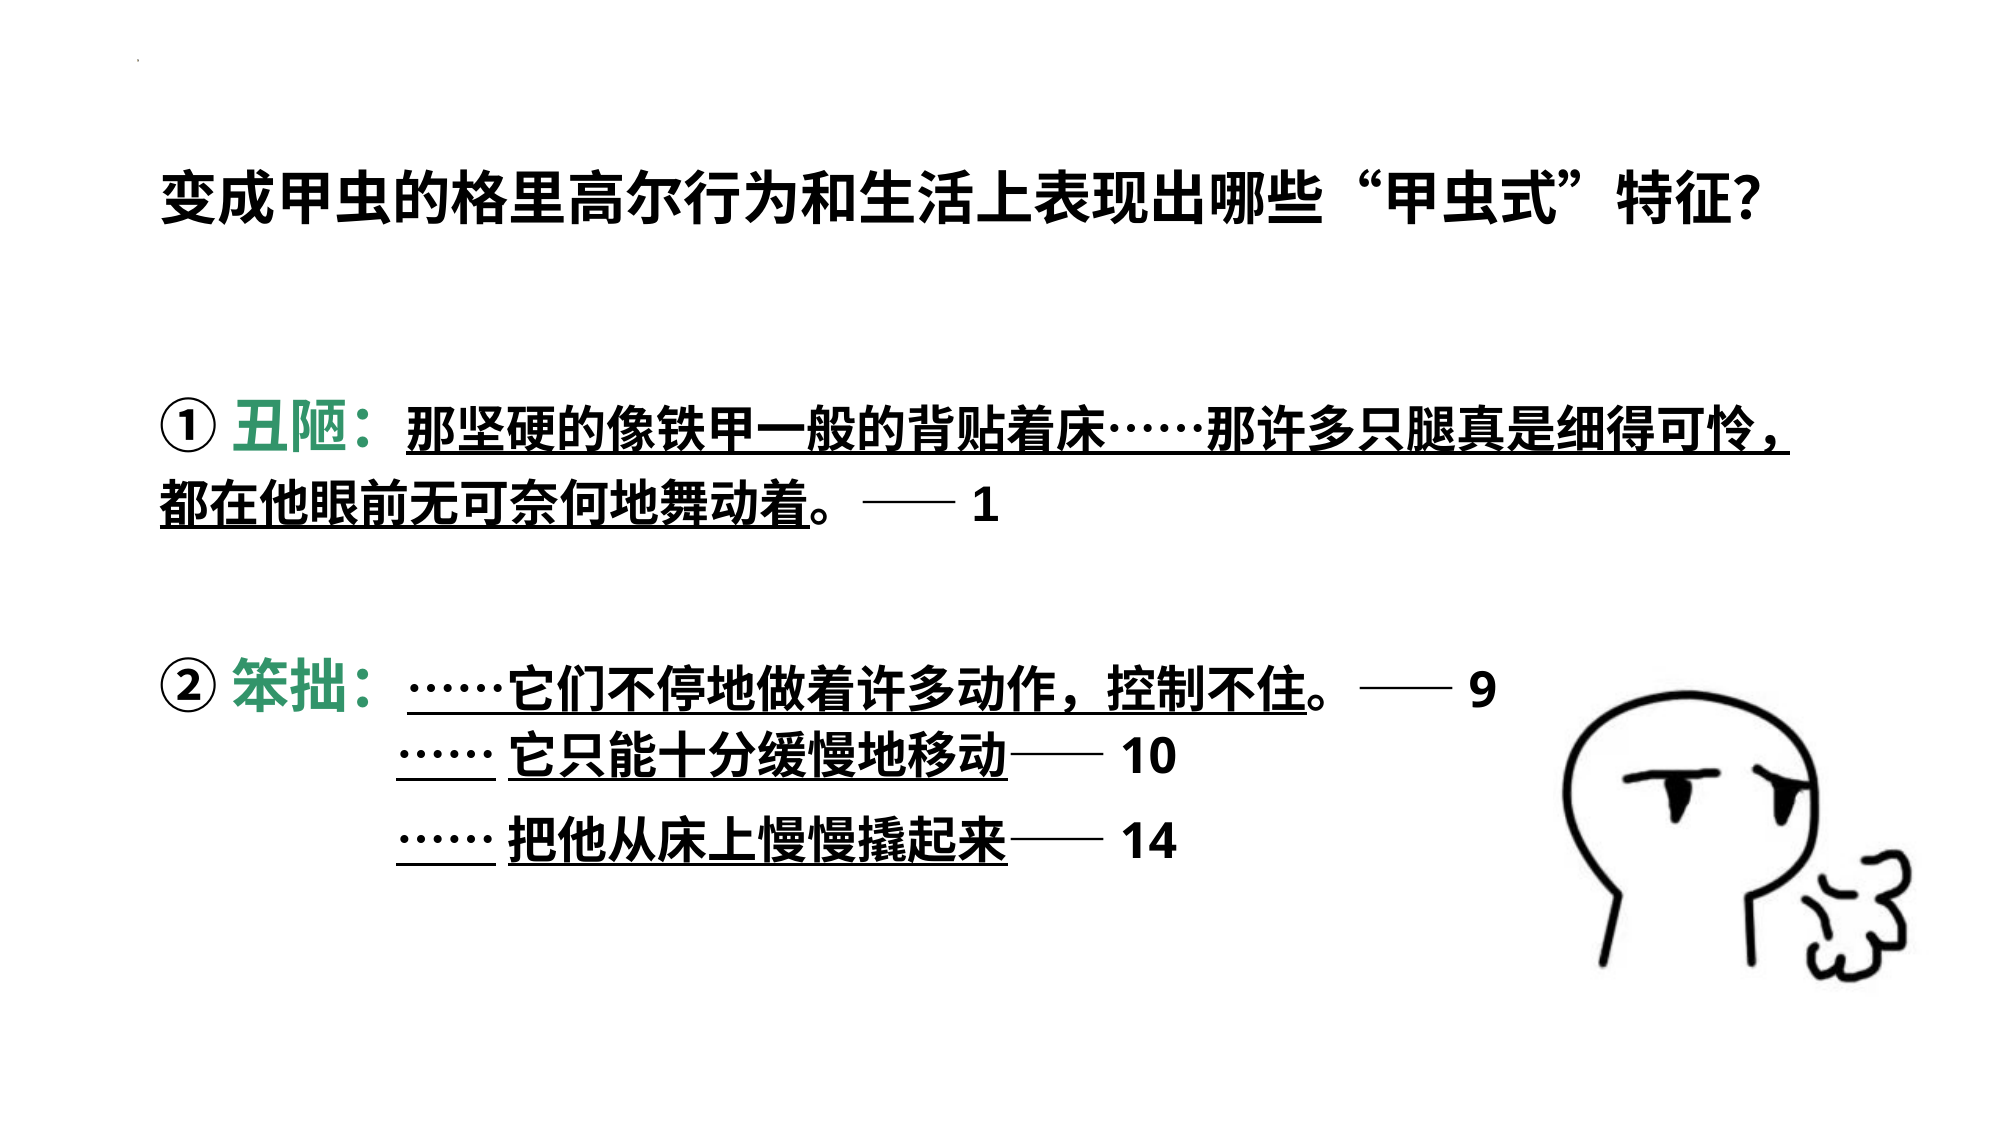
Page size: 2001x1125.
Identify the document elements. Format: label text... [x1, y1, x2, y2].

picture [1553, 642, 1929, 1018]
text_box 变成甲虫的格里高尔行为和生活上表现出哪些“甲虫式”特征？ [144, 154, 1881, 239]
text_box ①丑陋：那坚硬的像铁甲一般的背贴着床……那许多只腿真是细得可怜，都在他眼前无可奈何地舞动着。——1 [144, 367, 1805, 539]
text_box ……它只能十分缓慢地移动——10 ……把他从床上慢慢撬起来——14 [381, 716, 1553, 877]
text_box ②笨拙：……它们不停地做着许多动作，控制不住。——9 [144, 642, 1553, 727]
